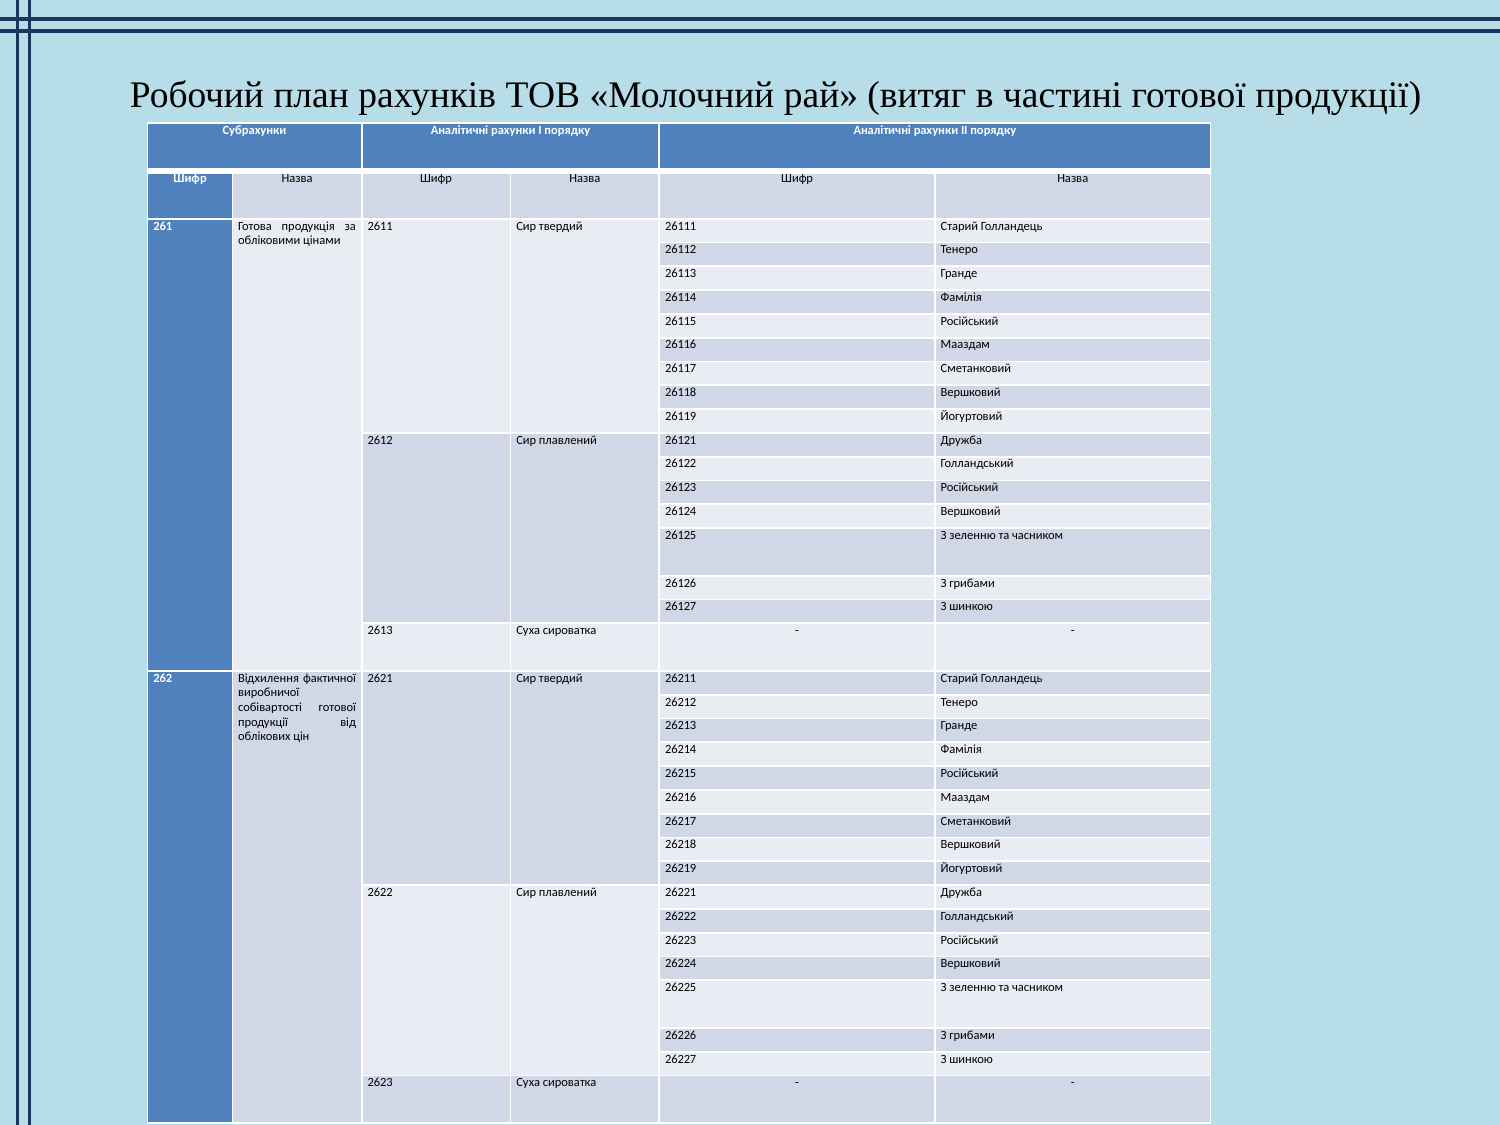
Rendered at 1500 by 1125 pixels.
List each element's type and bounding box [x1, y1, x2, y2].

text_box [0, 0, 1500, 1125]
